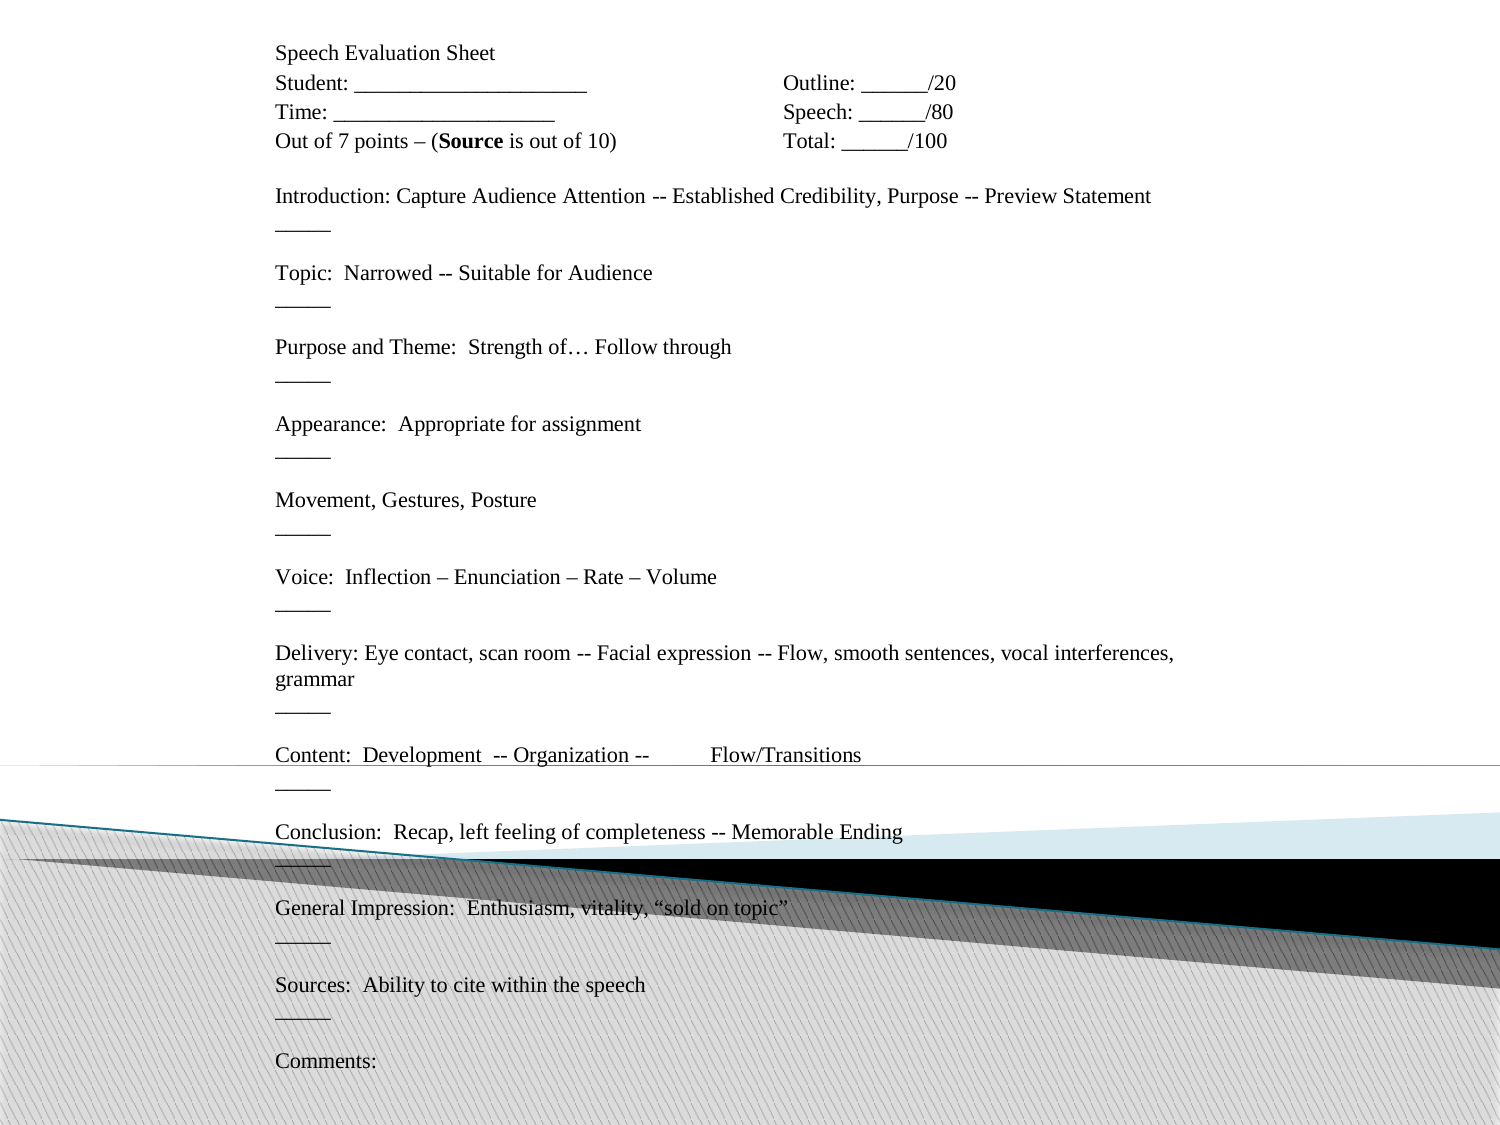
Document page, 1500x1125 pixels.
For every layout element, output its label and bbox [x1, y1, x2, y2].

text_box [274, 40, 1221, 1125]
picture [5, 859, 274, 882]
picture [1221, 927, 1500, 989]
